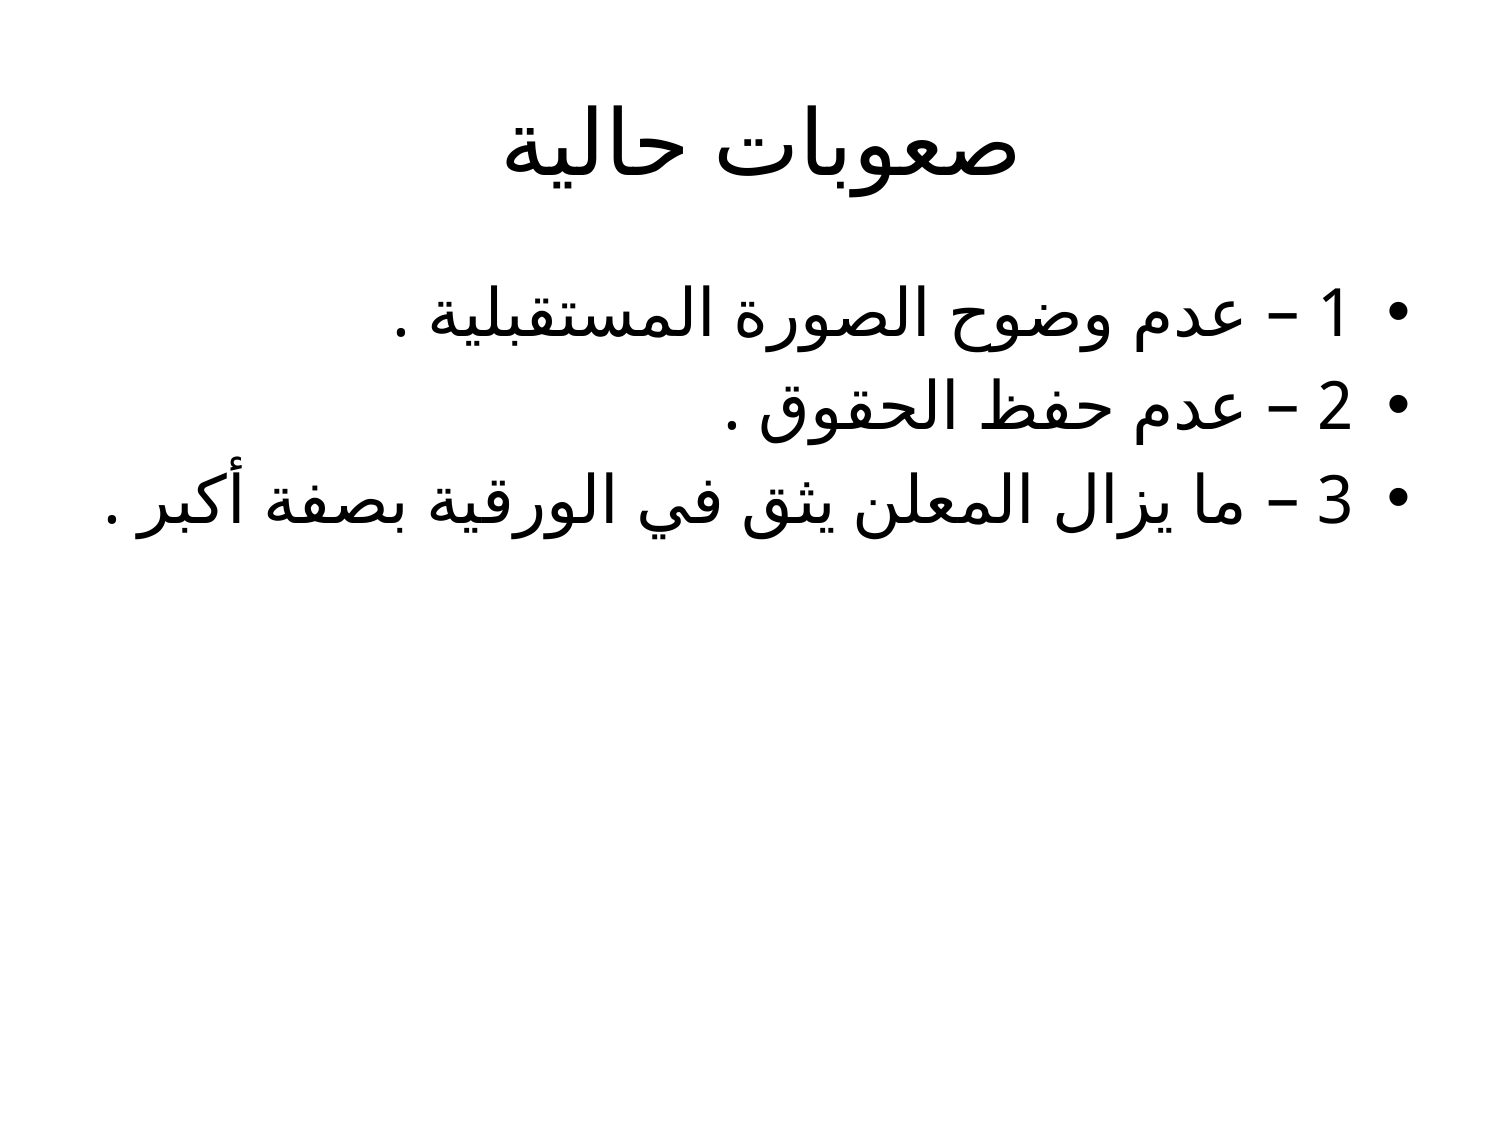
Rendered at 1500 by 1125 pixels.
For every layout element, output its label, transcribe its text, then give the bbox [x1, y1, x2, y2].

list 1 – عدم وضوح الصورة المستقبلية . 2 – عدم حفظ الحقوق . 3 – ما يزال المعلن يثق في الورقية بصفة أكبر . [75, 262, 1425, 1005]
title صعوبات حالية [75, 45, 1425, 233]
